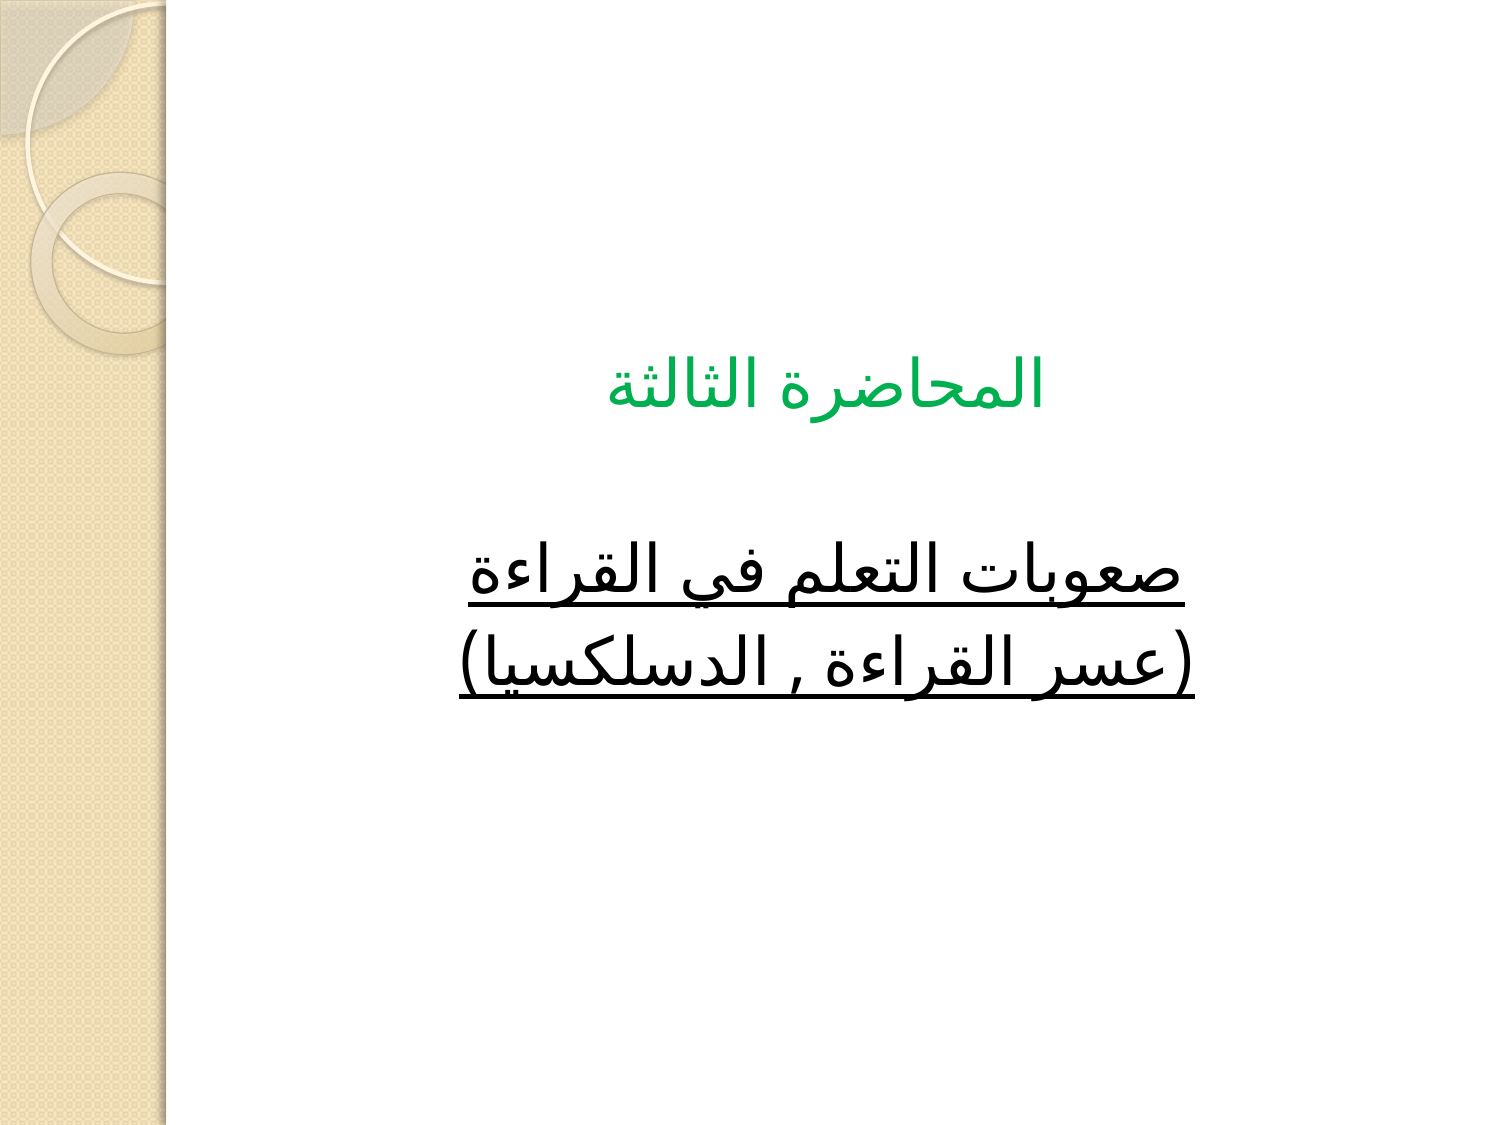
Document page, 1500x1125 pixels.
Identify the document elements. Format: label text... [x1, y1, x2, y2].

list المحاضرة الثالثة صعوبات التعلم في القراءة (عسر القراءة , الدسلكسيا) [218, 333, 1449, 1121]
